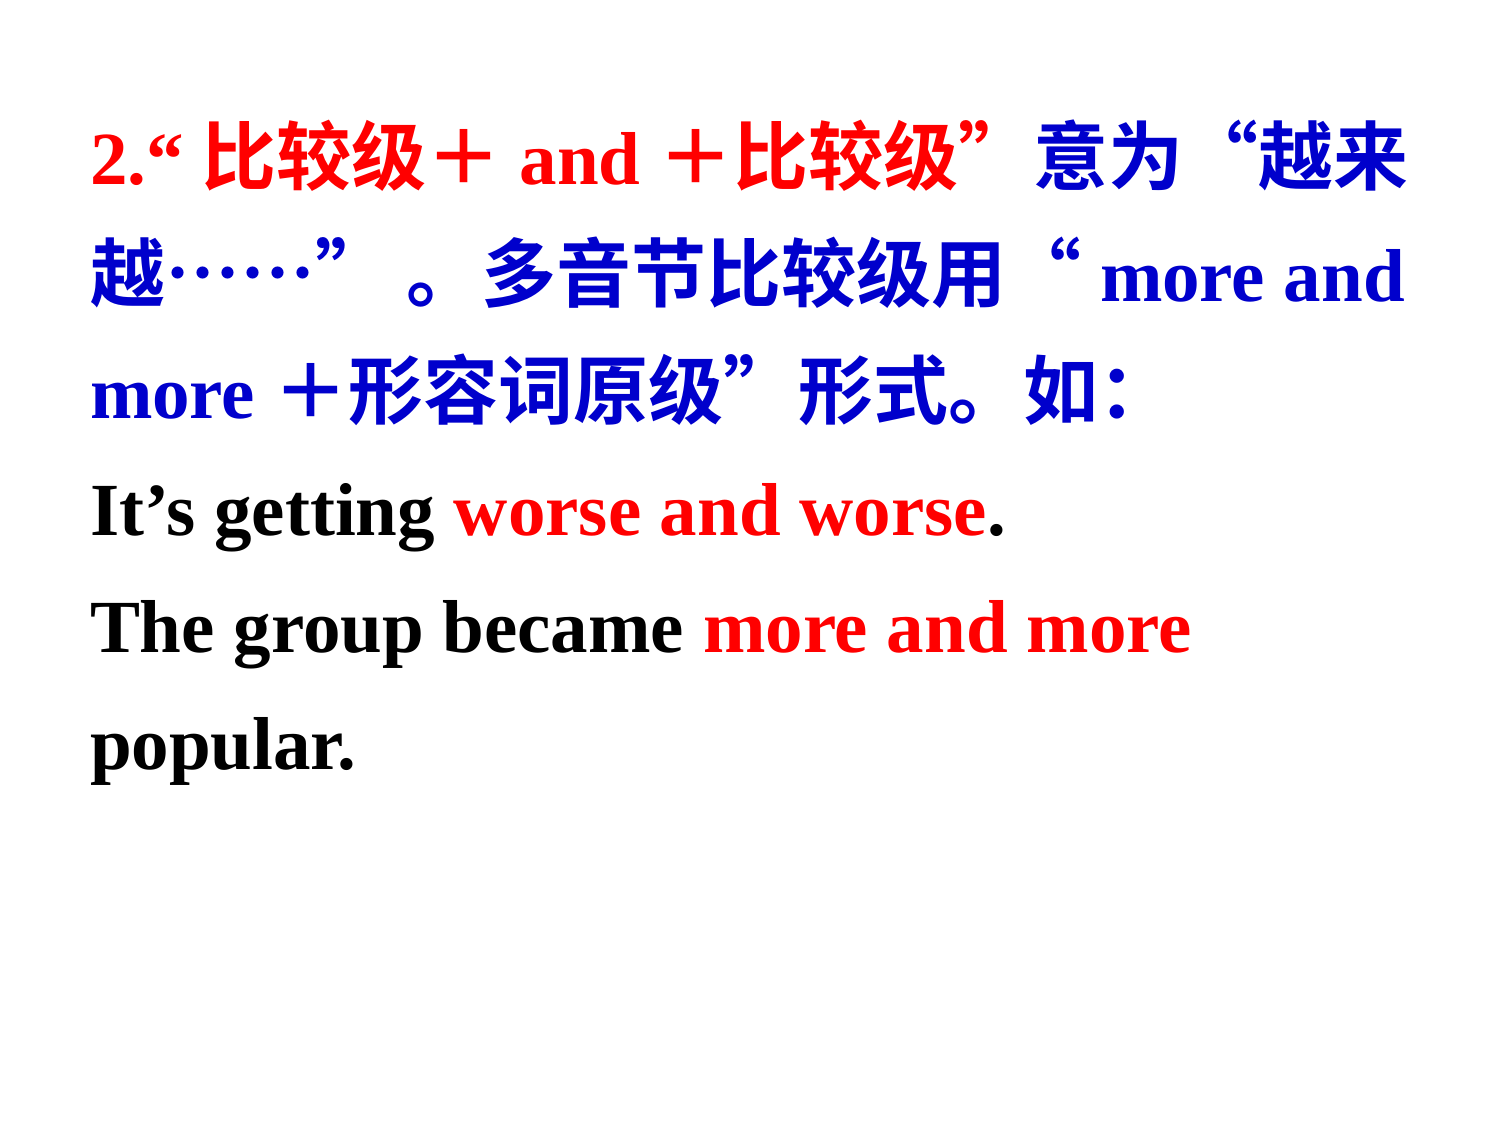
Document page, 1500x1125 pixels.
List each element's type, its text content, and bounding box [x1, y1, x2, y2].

list 2.“比较级＋and＋比较级”意为“越来 越……” 。多音节比较级用“more and more＋形容词原级”形式。如： It’s getting worse and worse. The group became more and more popular. [75, 75, 1425, 1005]
